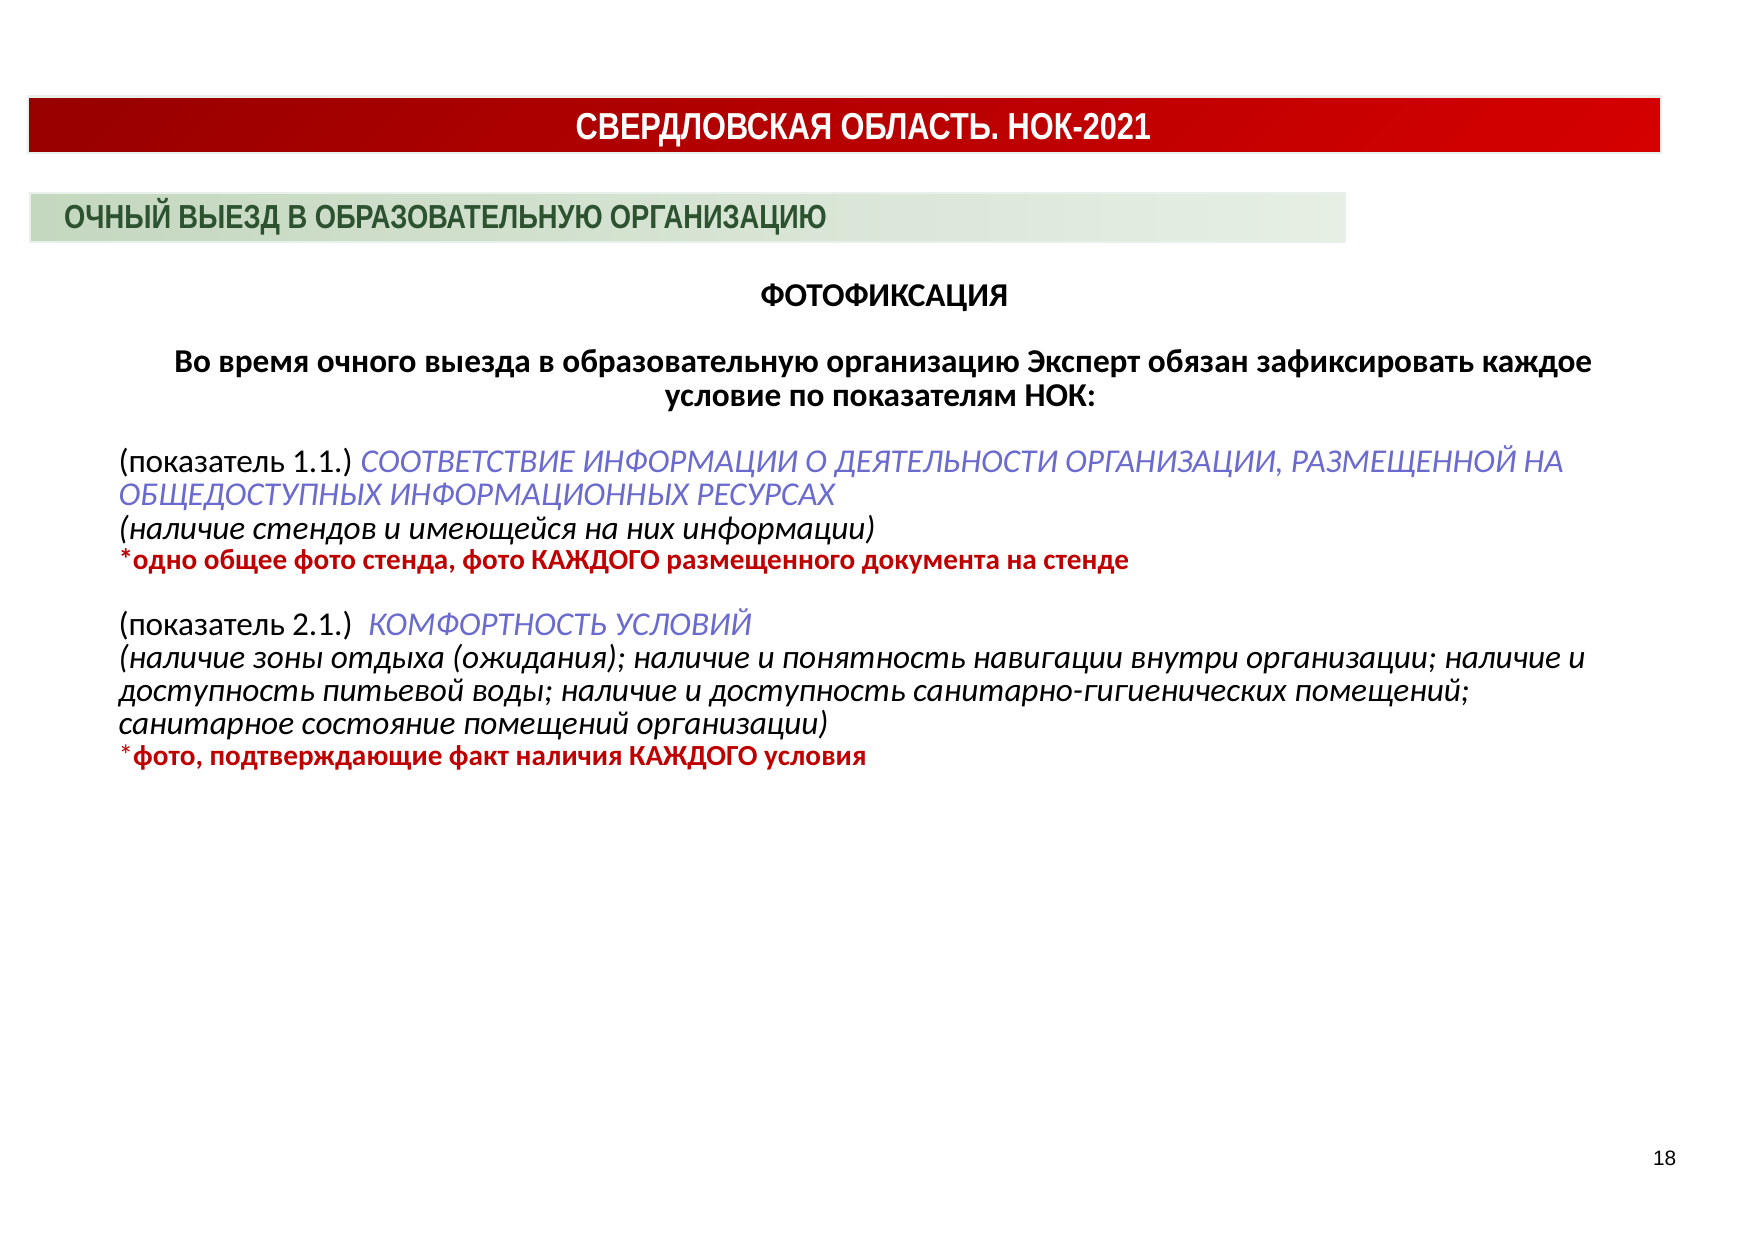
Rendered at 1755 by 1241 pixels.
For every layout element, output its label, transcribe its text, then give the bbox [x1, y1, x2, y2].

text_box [27, 96, 1662, 154]
slide_number 18 [1283, 1136, 1694, 1223]
table_header ФОТОФИКСАЦИЯ Во время очного выезда в образовательную организацию Эксперт обязан зафиксировать каждое условие по показателям НОК: (показатель 1.1.) СООТВЕТСТВИЕ ИНФОРМАЦИИ О ДЕЯТЕЛЬНОСТИ ОРГАНИЗАЦИИ, РАЗМЕЩЕННОЙ НА ОБЩЕДОСТУПНЫХ ИНФОРМАЦИОННЫХ РЕСУРСАХ (наличие стендов и имеющейся на них информации) *одно общее фото стенда, фото КАЖДОГО размещенного документа на стенде (показатель 2.1.) КОМФОРТНОСТЬ УСЛОВИЙ (наличие зоны отдыха (ожидания); наличие и понятность навигации внутри организации; наличие и доступность питьевой воды; наличие и доступность санитарно-гигиенических помещений; санитарное состояние помещений организации) *фото, подтверждающие факт наличия КАЖДОГО условия [107, 281, 1661, 1109]
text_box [29, 192, 1346, 243]
